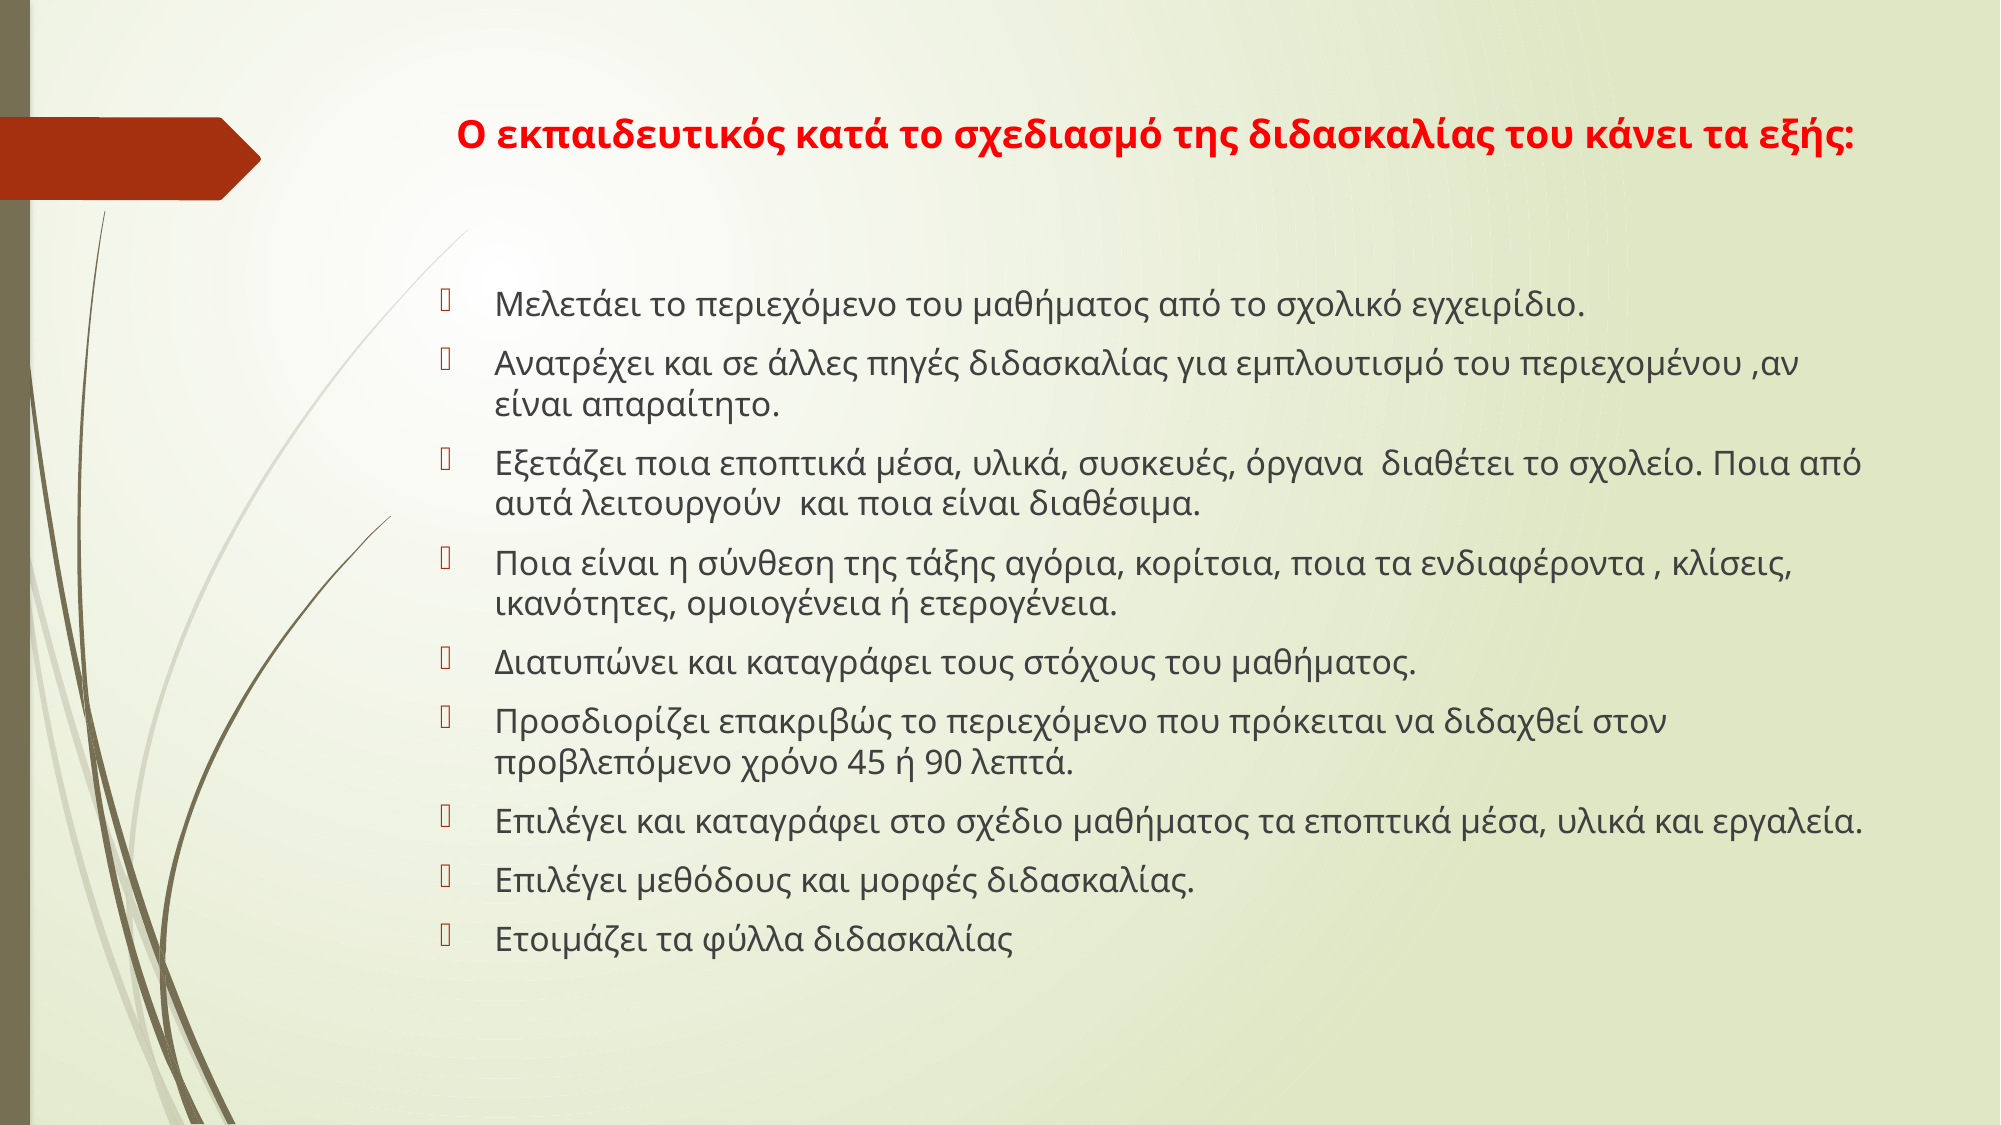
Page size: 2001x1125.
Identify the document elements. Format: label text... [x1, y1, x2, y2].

list Μελετάει το περιεχόμενο του μαθήματος από το σχολικό εγχειρίδιο. Ανατρέχει και σε άλλες πηγές διδασκαλίας για εμπλουτισμό του περιεχομένου ,αν είναι απαραίτητο. Εξετάζει ποια εποπτικά μέσα, υλικά, συσκευές, όργανα διαθέτει το σχολείο. Ποια από αυτά λειτουργούν και ποια είναι διαθέσιμα. Ποια είναι η σύνθεση της τάξης αγόρια, κορίτσια, ποια τα ενδιαφέροντα , κλίσεις, ικανότητες, ομοιογένεια ή ετερογένεια. Διατυπώνει και καταγράφει τους στόχους του μαθήματος. Προσδιορίζει επακριβώς το περιεχόμενο που πρόκειται να διδαχθεί στον προβλεπόμενο χρόνο 45 ή 90 λεπτά. Επιλέγει και καταγράφει στο σχέδιο μαθήματος τα εποπτικά μέσα, υλικά και εργαλεία. Επιλέγει μεθόδους και μορφές διδασκαλίας. Ετοιμάζει τα φύλλα διδασκαλίας [424, 275, 1888, 992]
title Ο εκπαιδευτικός κατά το σχεδιασμό της διδασκαλίας του κάνει τα εξής: [424, 102, 1888, 258]
